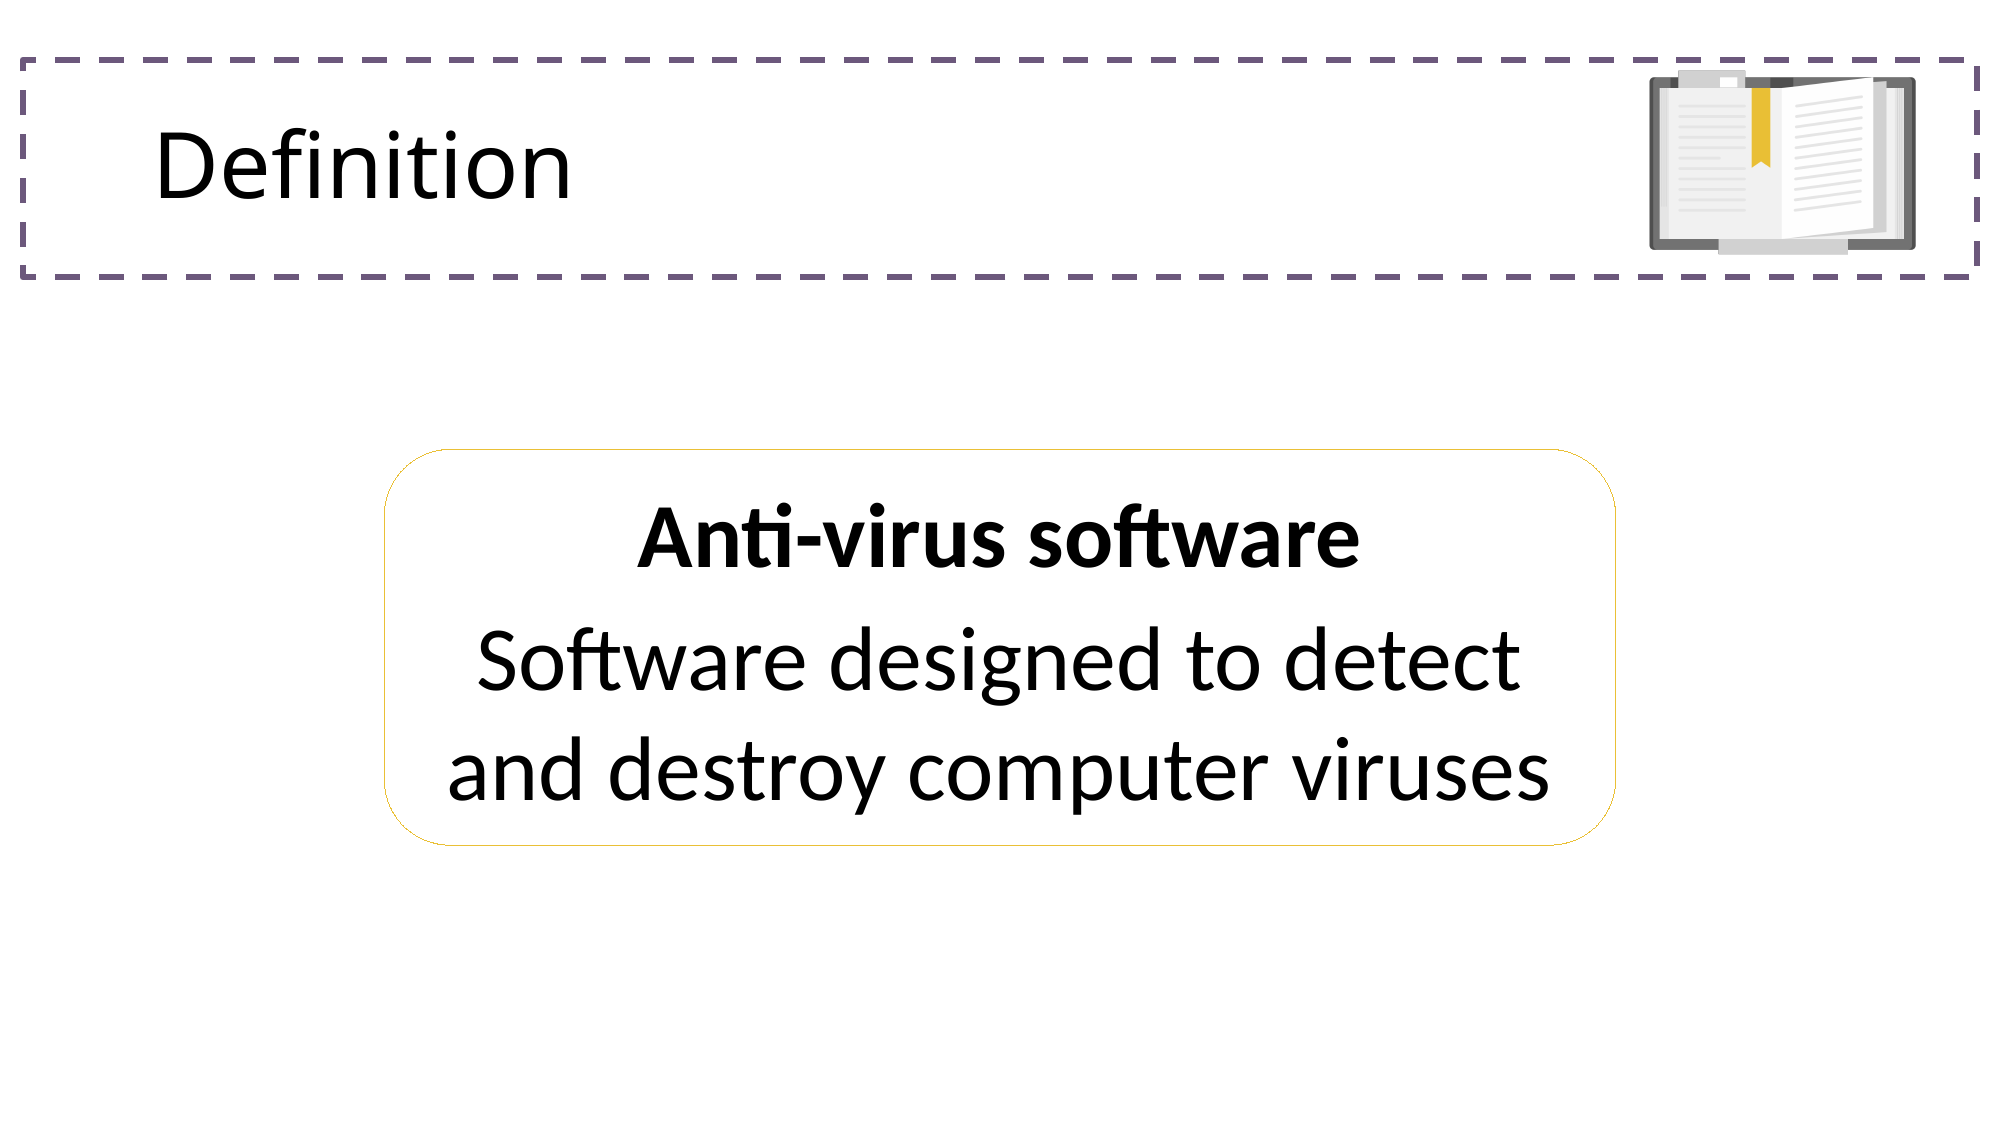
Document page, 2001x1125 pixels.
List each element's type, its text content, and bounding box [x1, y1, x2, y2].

picture [1649, 0, 1955, 341]
text_box Anti-virus software Software designed to detect and destroy computer viruses [384, 449, 1616, 846]
title Definition [137, 59, 1863, 278]
